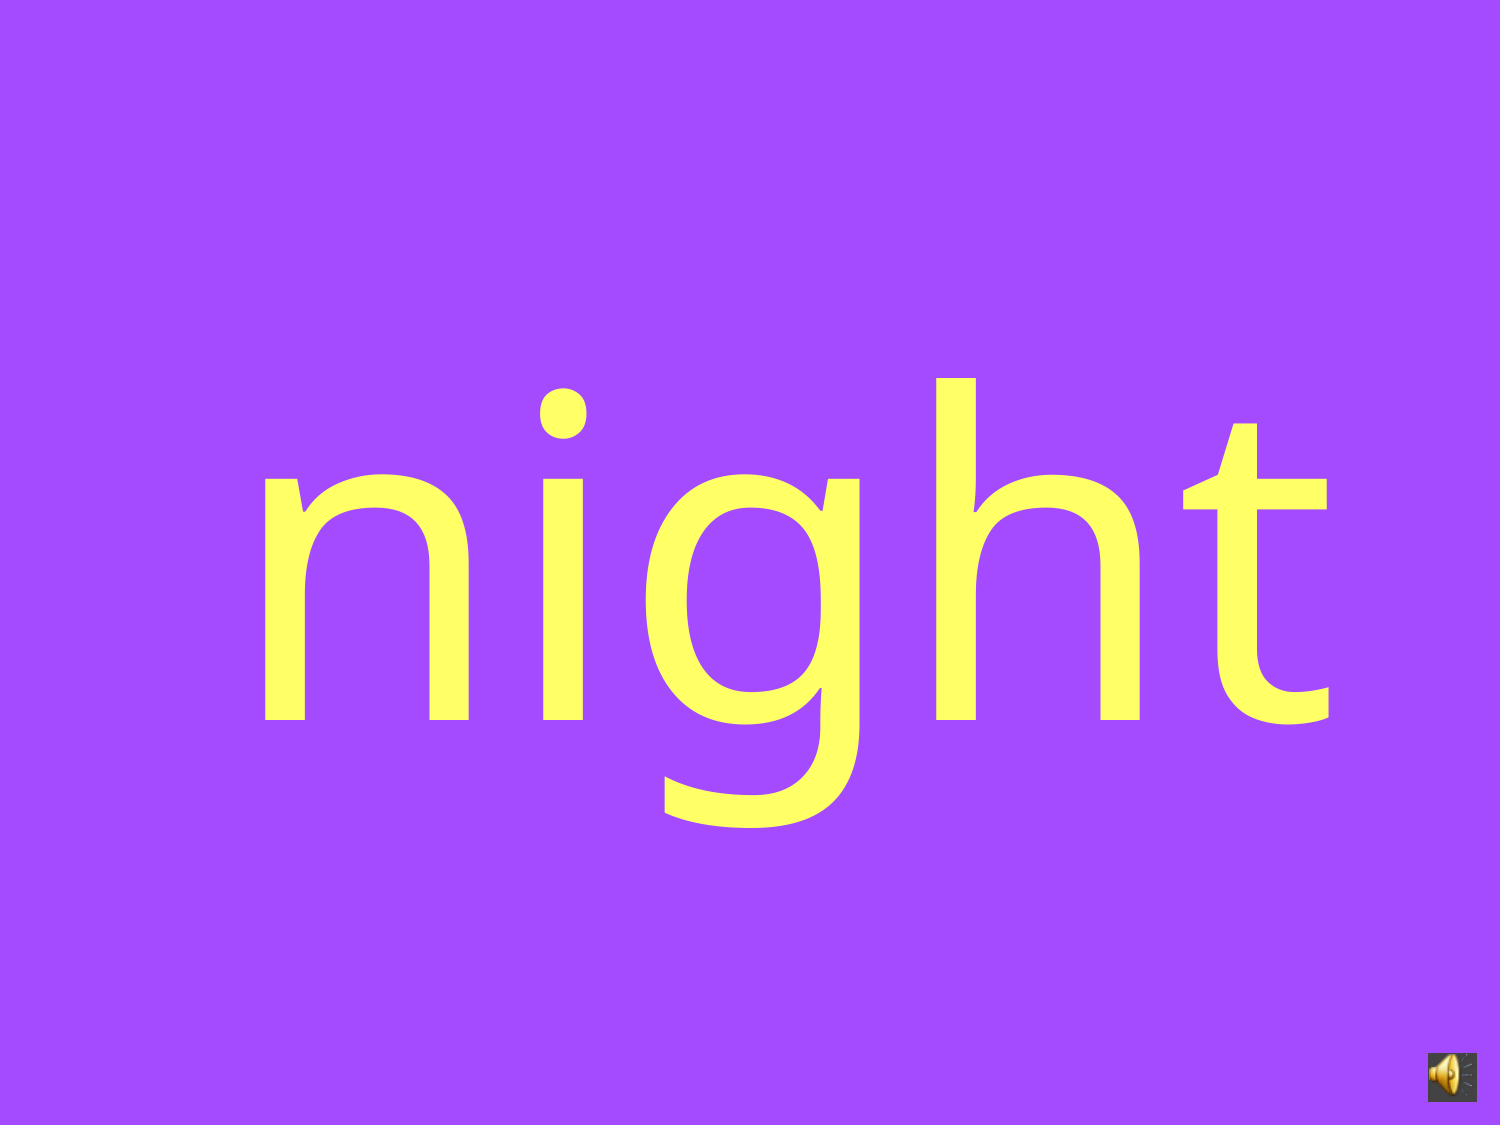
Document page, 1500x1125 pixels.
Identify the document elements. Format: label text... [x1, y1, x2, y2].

subtitle night [212, 262, 1450, 763]
picture [1427, 1052, 1478, 1103]
